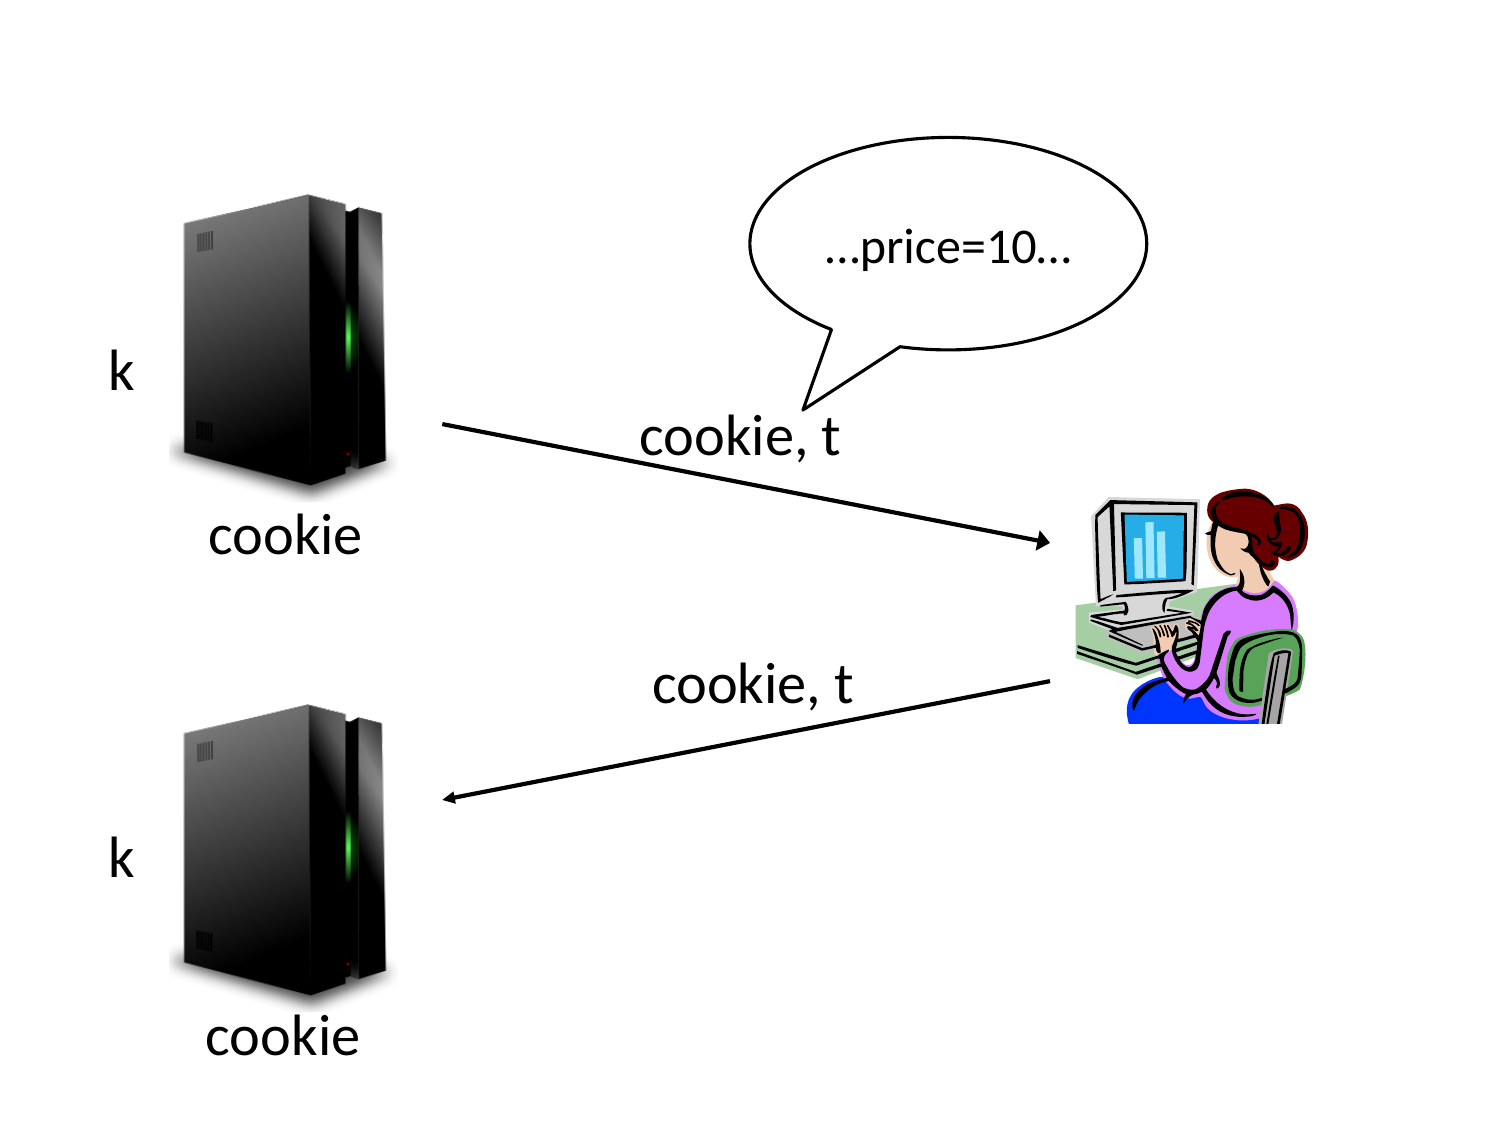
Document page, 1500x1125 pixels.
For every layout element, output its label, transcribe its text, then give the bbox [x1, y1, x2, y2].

picture [1075, 488, 1309, 727]
picture [168, 187, 398, 502]
text_box cookie [193, 510, 378, 574]
text_box cookie, t [637, 637, 910, 723]
text_box k [93, 324, 150, 410]
text_box k [93, 811, 150, 897]
text_box …price=10… [749, 136, 1148, 411]
text_box cookie [190, 1019, 376, 1074]
text_box cookie, t [624, 389, 900, 474]
picture [168, 697, 398, 1012]
text_box [442, 723, 837, 804]
text_box [697, 474, 1051, 551]
